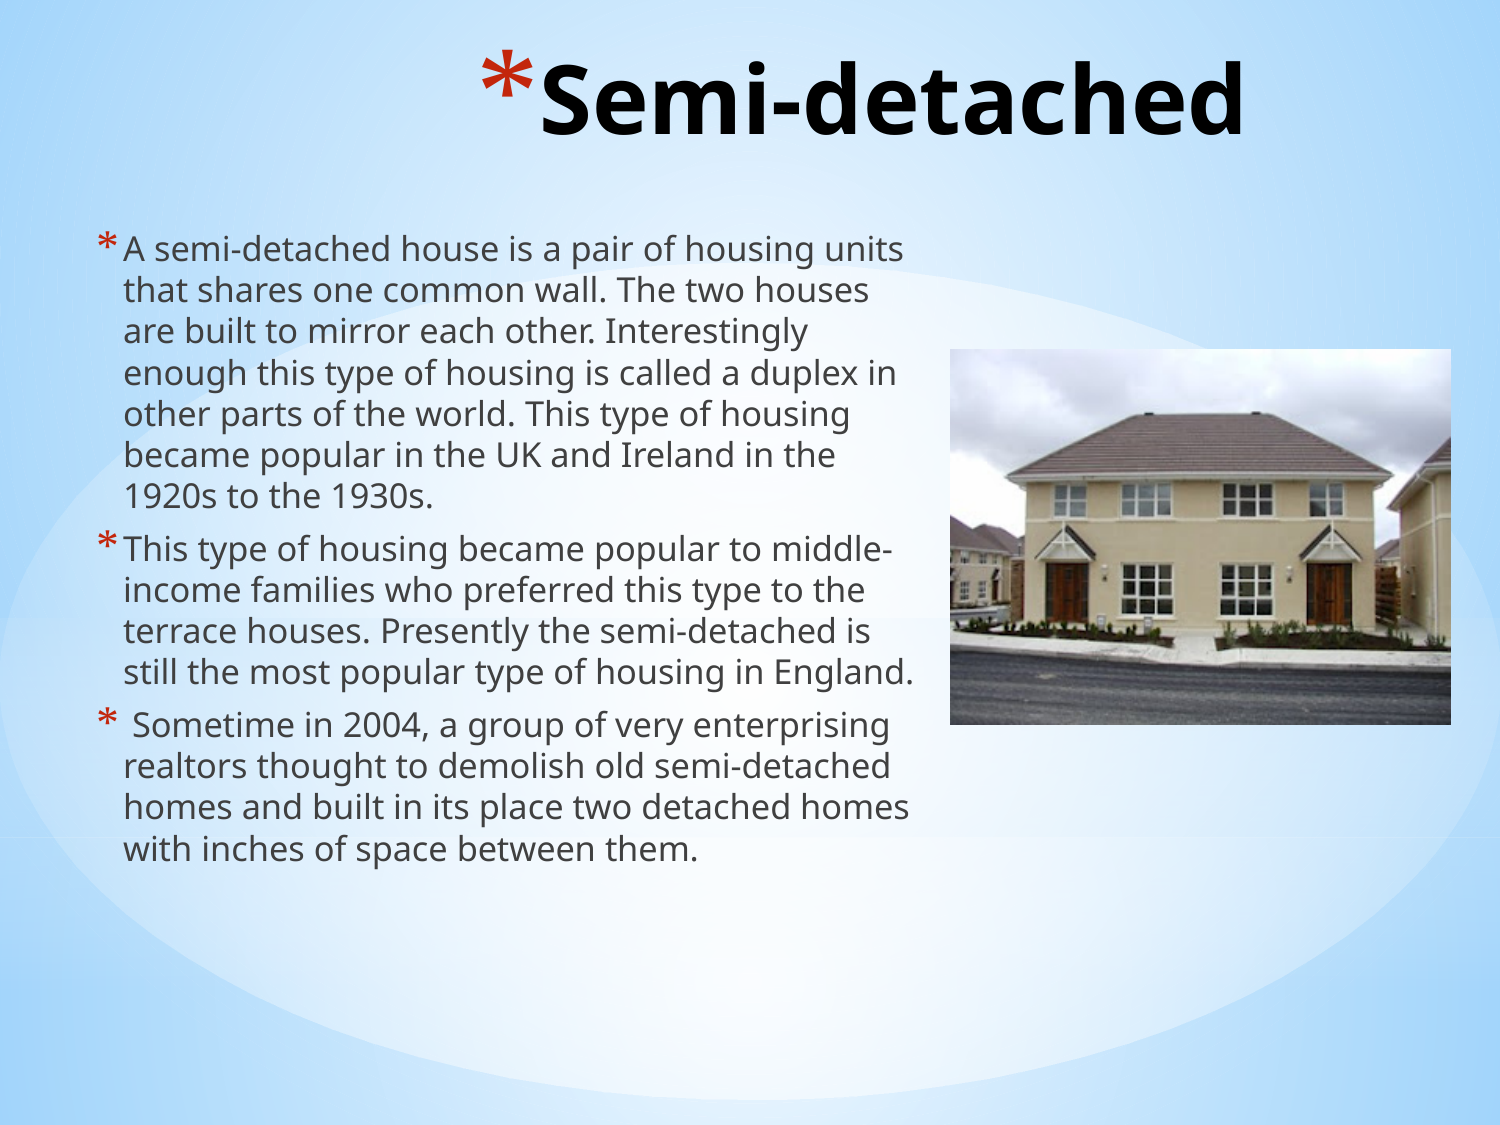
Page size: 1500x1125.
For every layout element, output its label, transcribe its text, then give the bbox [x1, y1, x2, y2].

picture [950, 349, 1452, 726]
title Semi-detached [194, 30, 1264, 219]
list A semi-detached house is a pair of housing units that shares one common wall. The two houses are built to mirror each other. Interestingly enough this type of housing is called a duplex in other parts of the world. This type of housing became popular in the UK and Ireland in the 1920s to the 1930s. This type of housing became popular to middle-income families who preferred this type to the terrace houses. Presently the semi-detached is still the most popular type of housing in England. Sometime in 2004, a group of very enterprising realtors thought to demolish old semi-detached homes and built in its place two detached homes with inches of space between them. [75, 219, 939, 1059]
